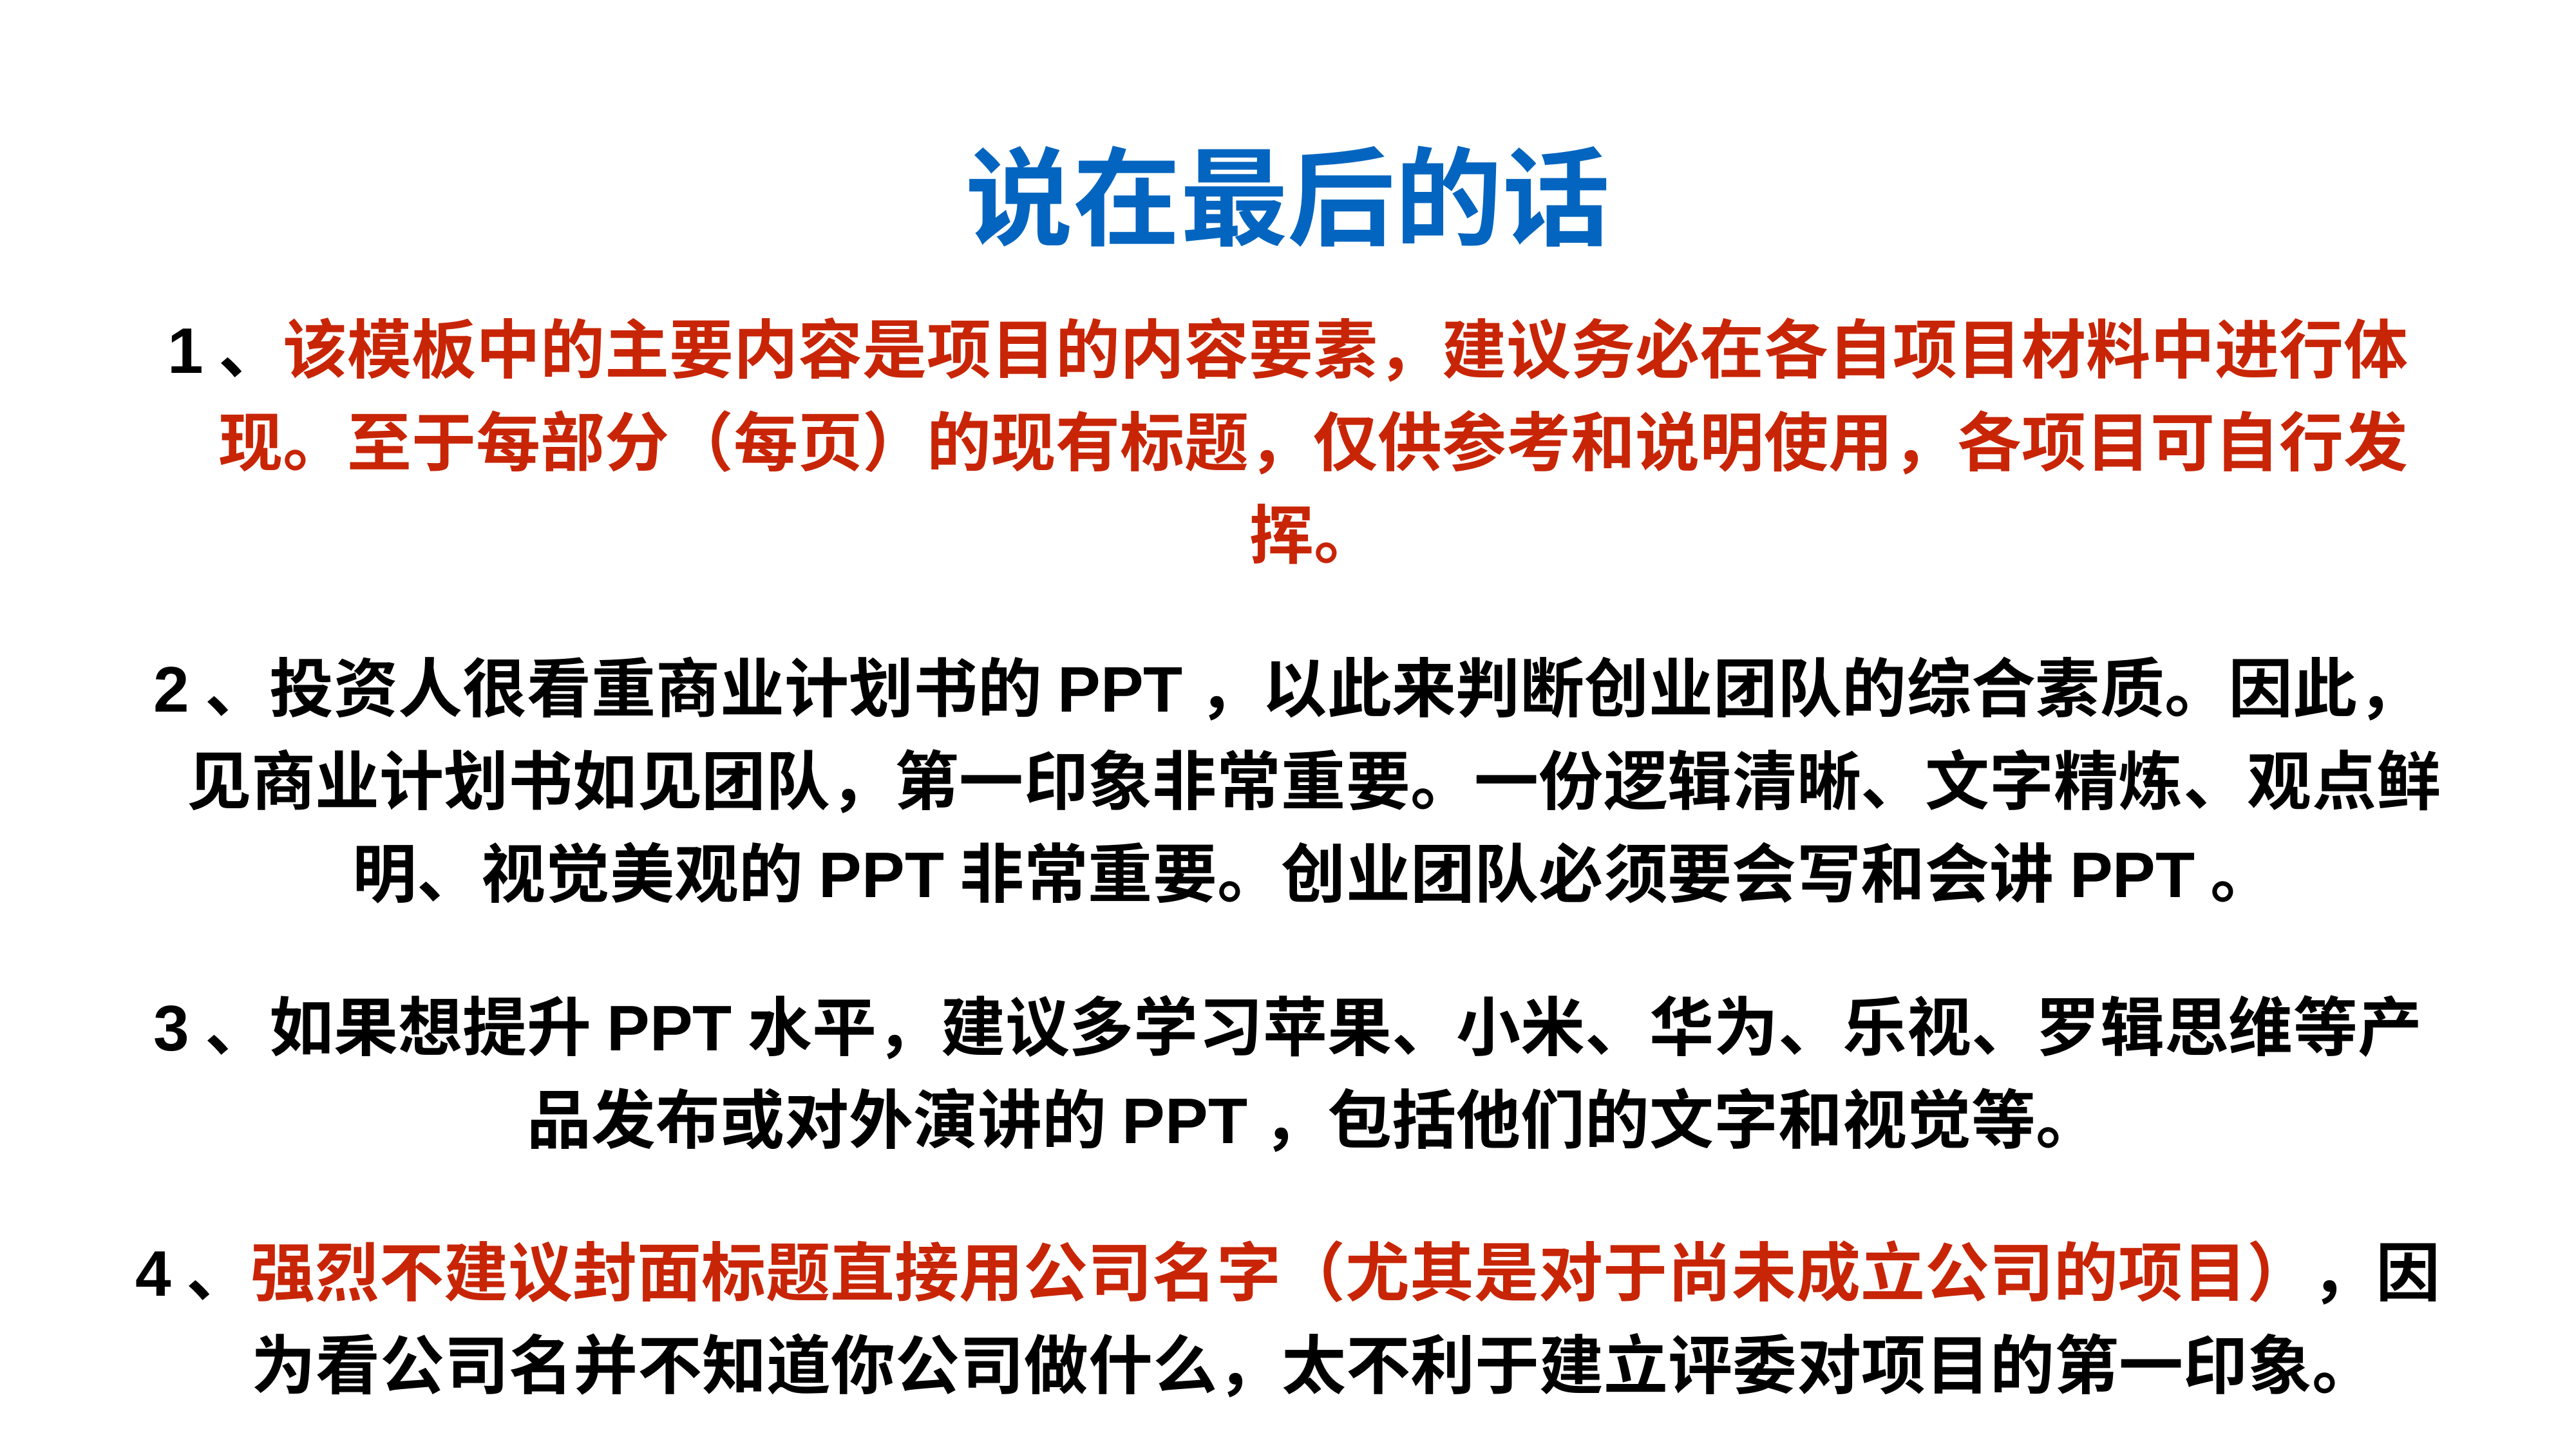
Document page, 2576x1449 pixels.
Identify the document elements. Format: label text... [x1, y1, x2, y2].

list 说在最后的话 [64, 113, 2512, 276]
list 1、该模板中的主要内容是项目的内容要素，建议务必在各自项目材料中进行体现。至于每部分（每页）的现有标题，仅供参考和说明使用，各项目可自行发挥。 2、投资人很看重商业计划书的PPT，以此来判断创业团队的综合素质。因此，见商业计划书如见团队，第一印象非常重要。一份逻辑清晰、文字精炼、观点鲜明、视觉美观的PPT非常重要。创业团队必须要会写和会讲PPT。 3、如果想提升PPT水平，建议多学习苹果、小米、华为、乐视、罗辑思维等产品发布或对外演讲的PPT，包括他们的文字和视觉等。 4、强烈不建议封面标题直接用公司名字（尤其是对于尚未成立公司的项目），因为看公司名并不知道你公司做什么，太不利于建立评委对项目的第一印象。 [123, 352, 2453, 1343]
